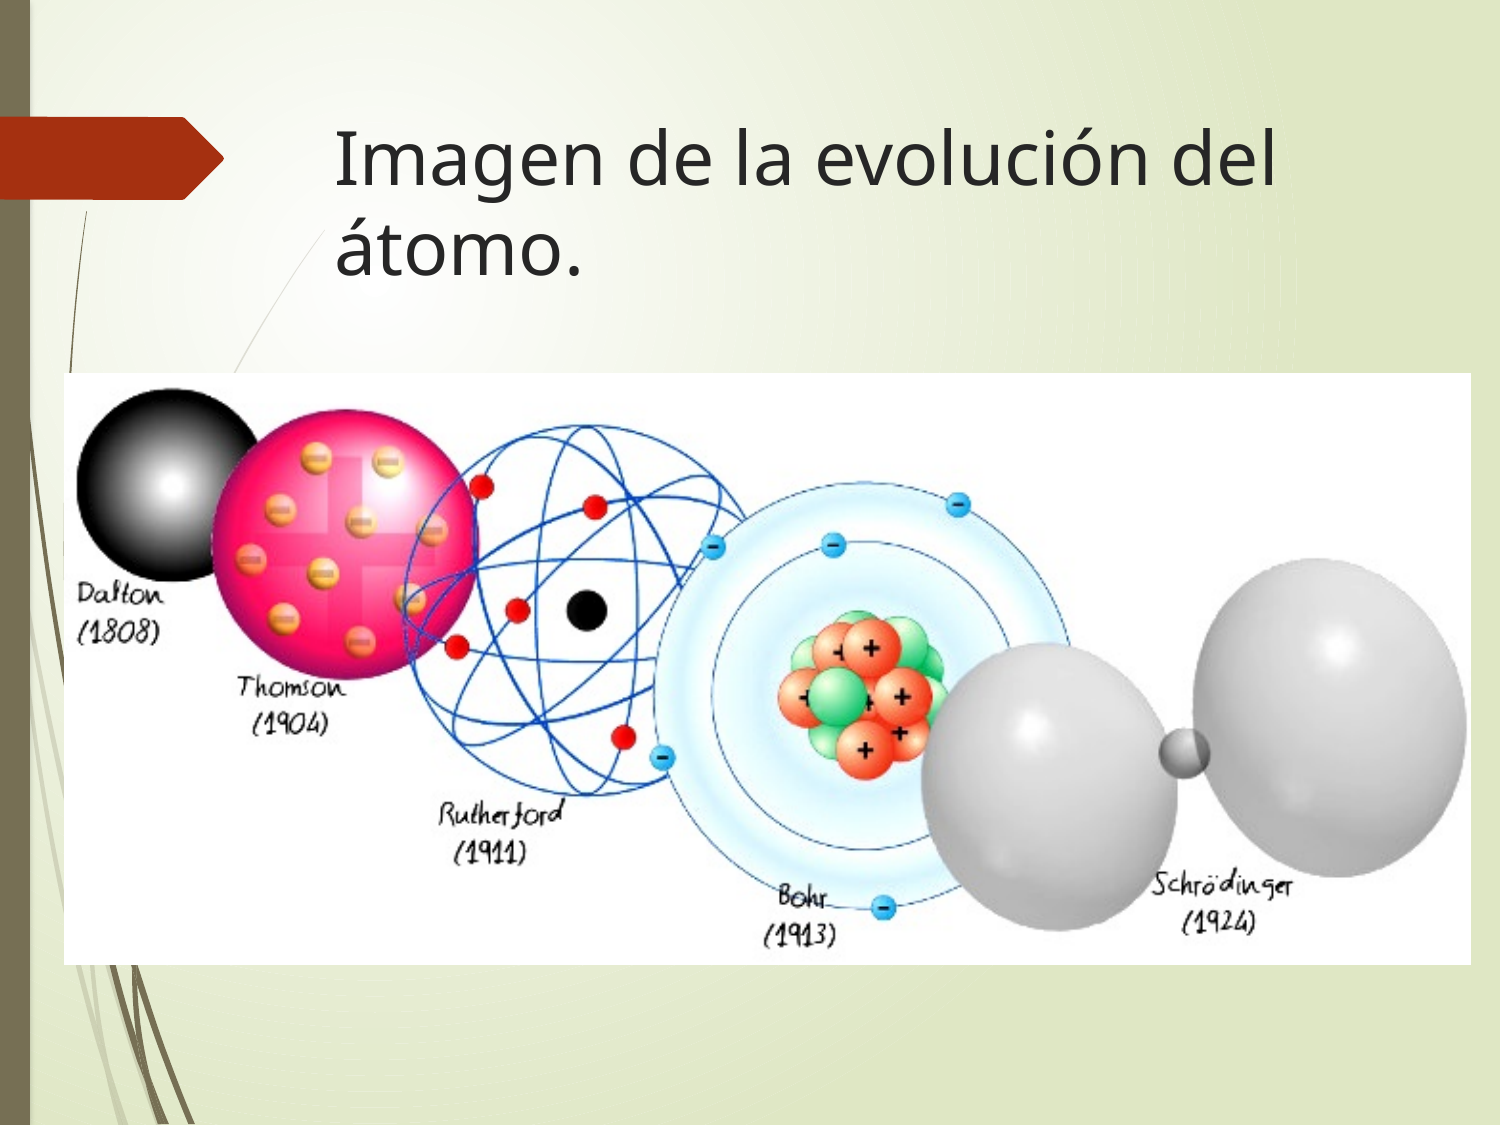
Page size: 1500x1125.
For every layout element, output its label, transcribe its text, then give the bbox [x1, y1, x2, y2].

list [64, 373, 1471, 965]
title Imagen de la evolución del átomo. [319, 102, 1400, 313]
